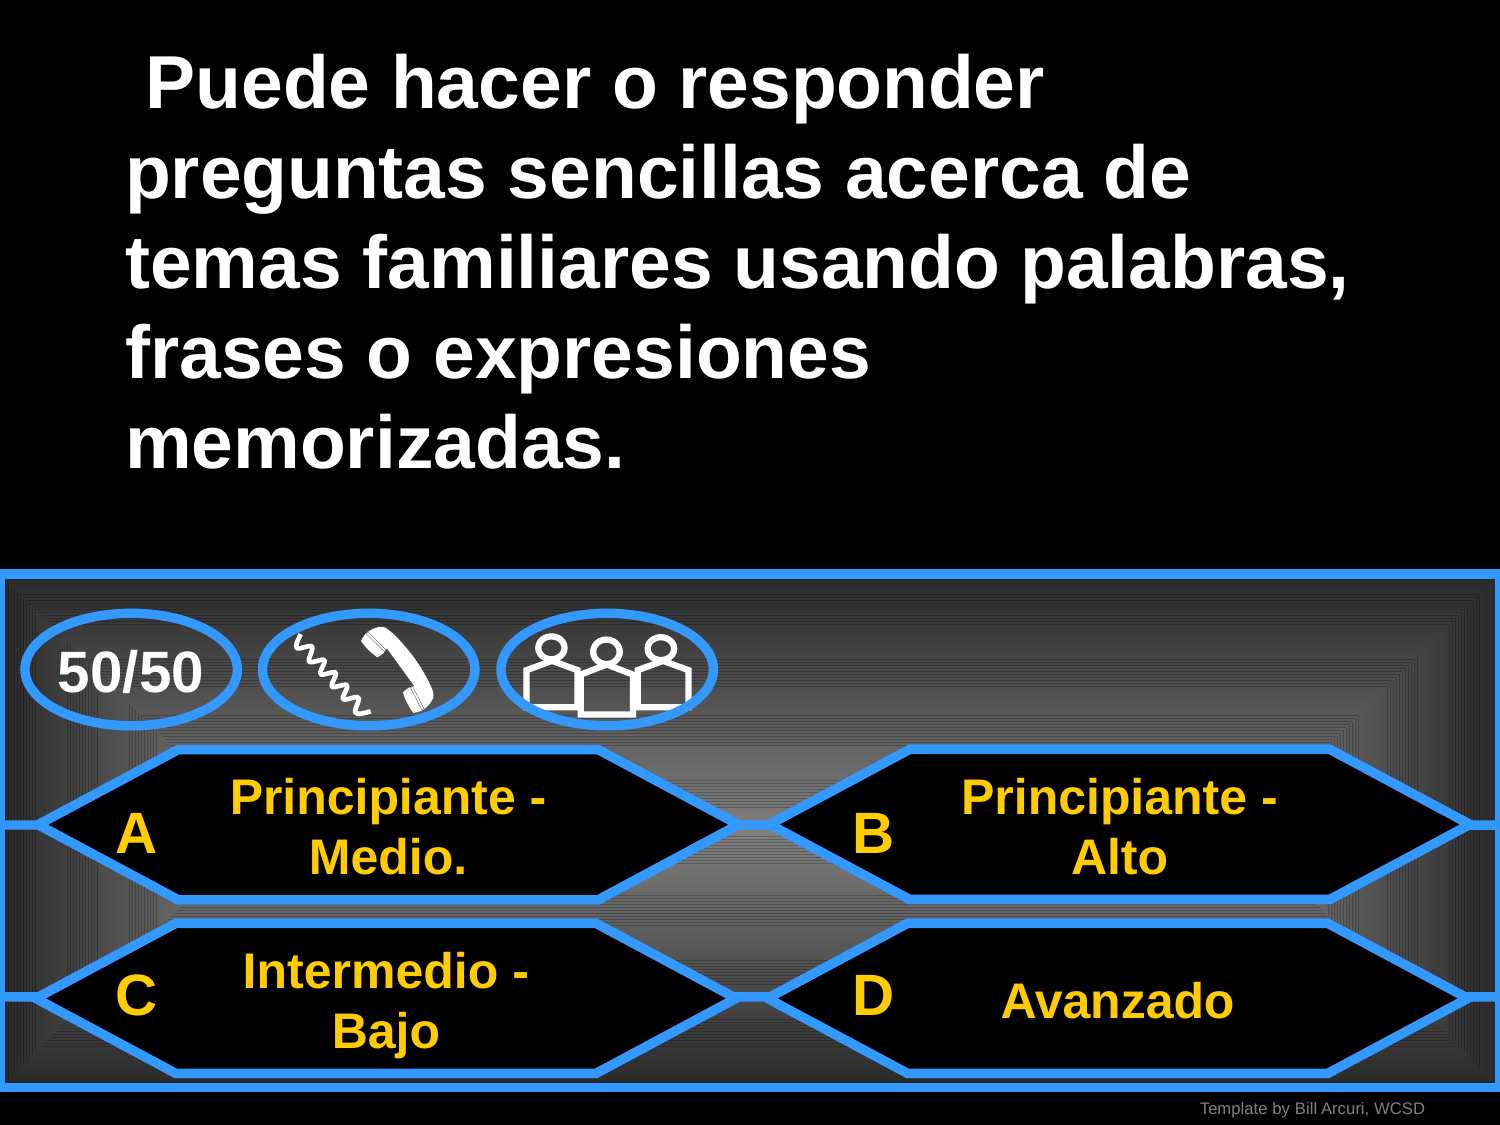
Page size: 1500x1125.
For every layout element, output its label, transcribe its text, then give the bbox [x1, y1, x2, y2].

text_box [324, 624, 435, 730]
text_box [526, 636, 689, 715]
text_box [0, 573, 1500, 1088]
slide_number Template by Bill Arcuri, WCSD [1052, 1096, 1441, 1125]
title Puede hacer o responder preguntas sencillas acerca de temas familiares usando palabras, frases o expresiones memorizadas. [109, 119, 1386, 308]
